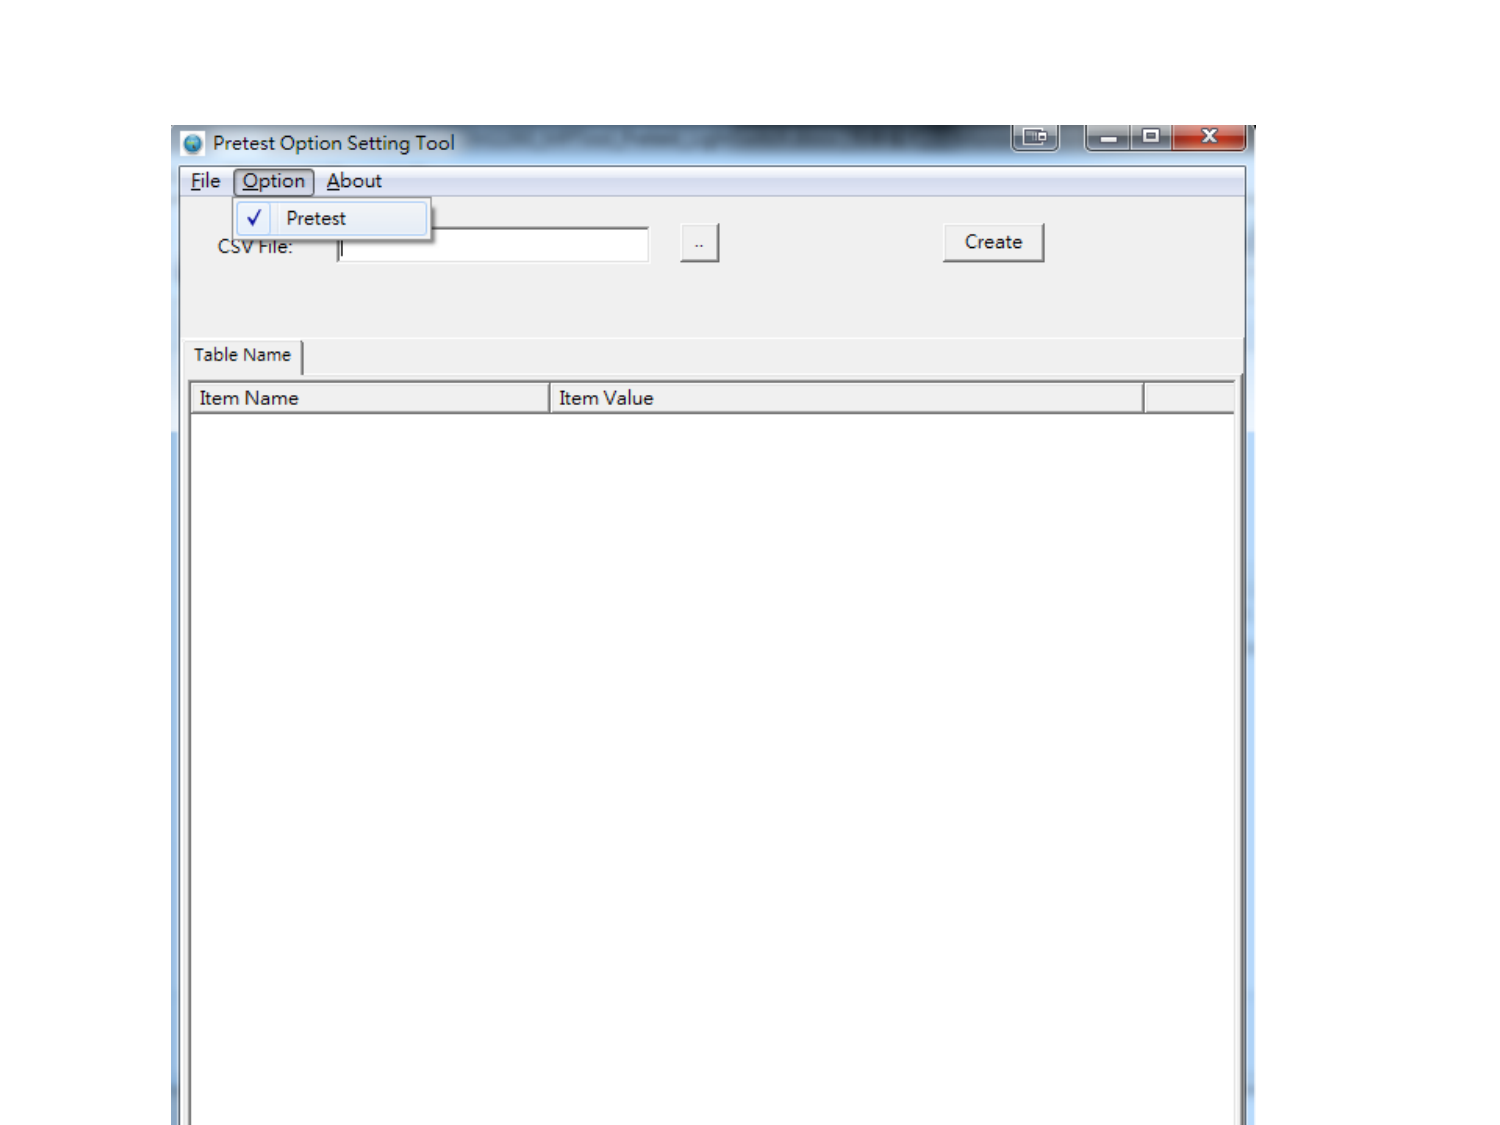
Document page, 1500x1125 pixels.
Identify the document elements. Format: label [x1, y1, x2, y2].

picture [170, 125, 1256, 1125]
